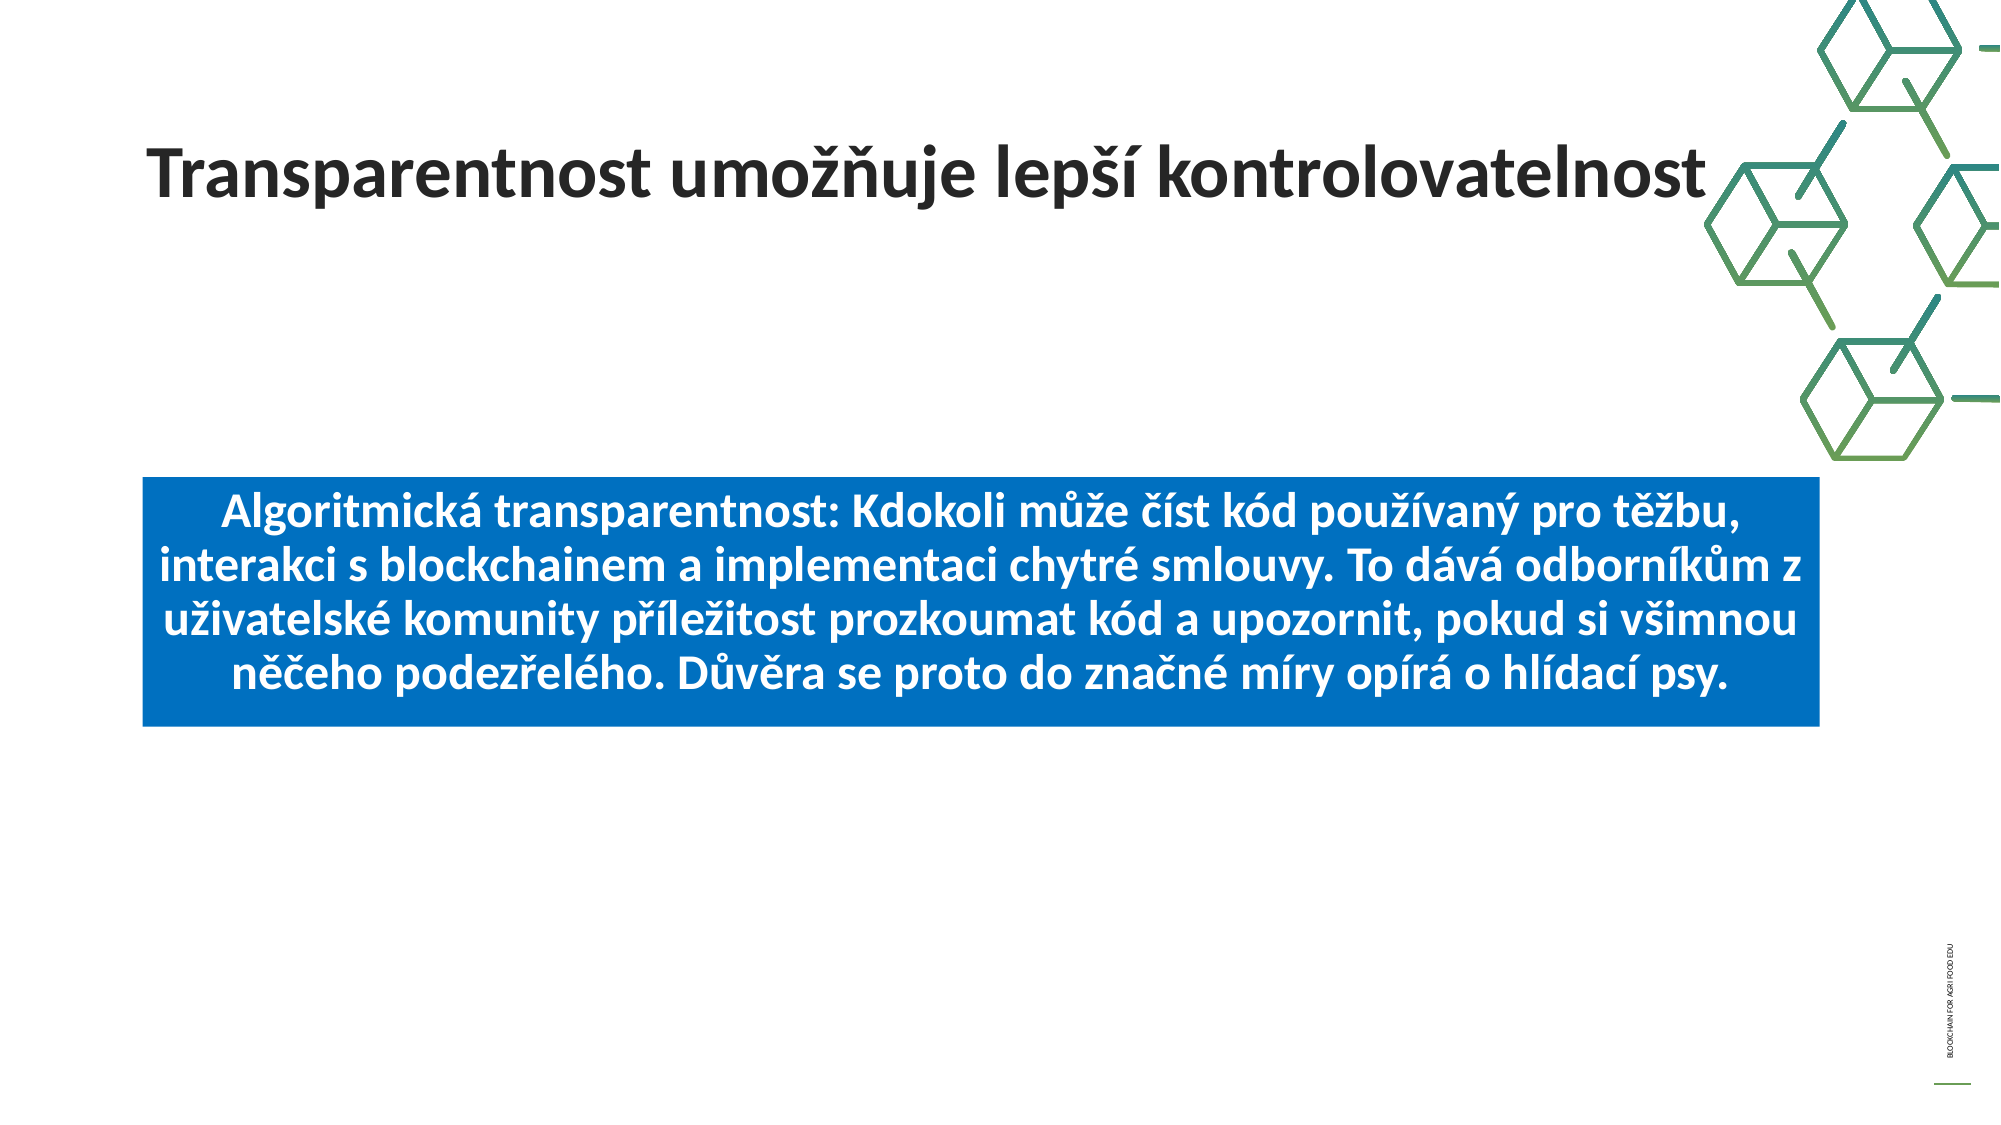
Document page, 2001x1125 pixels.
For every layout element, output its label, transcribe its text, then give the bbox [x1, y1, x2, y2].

list Algoritmická transparentnost: Kdokoli může číst kód používaný pro těžbu, interakci s blockchainem a implementaci chytré smlouvy. To dává odborníkům z uživatelské komunity příležitost prozkoumat kód a upozornit, pokud si všimnou něčeho podezřelého. Důvěra se proto do značné míry opírá o hlídací psy. [142, 477, 1820, 727]
list Transparentnost umožňuje lepší kontrolovatelnost [130, 124, 1698, 257]
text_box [1703, 0, 2000, 462]
